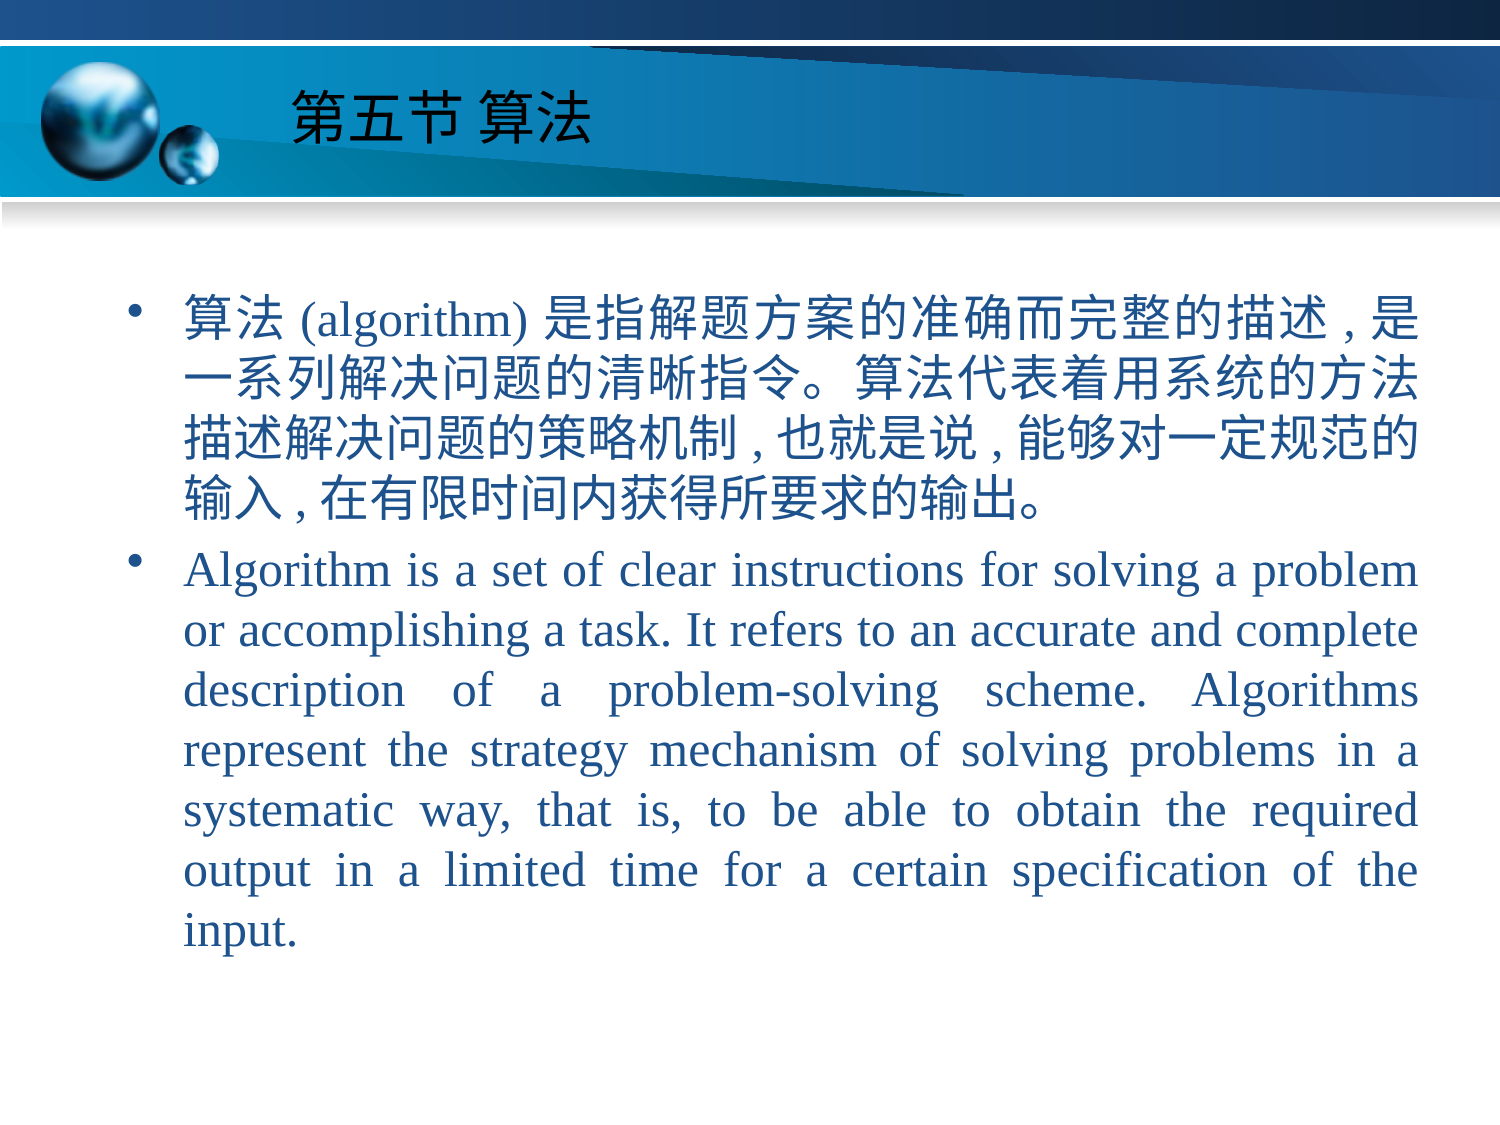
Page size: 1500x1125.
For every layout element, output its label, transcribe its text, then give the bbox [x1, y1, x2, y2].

title 第五节 算法 [274, 44, 1363, 188]
text_box 算法(algorithm)是指解题方案的准确而完整的描述,是一系列解决问题的清晰指令。算法代表着用系统的方法描述解决问题的策略机制,也就是说,能够对一定规范的输入,在有限时间内获得所要求的输出。 Algorithm is a set of clear instructions for solving a problem or accomplishing a task. It refers to an accurate and complete description of a problem-solving scheme. Algorithms represent the strategy mechanism of solving problems in a systematic way, that is, to be able to obtain the required output in a limited time for a certain specification of the input. [112, 278, 1435, 964]
picture [42, 63, 159, 180]
picture [160, 126, 218, 184]
